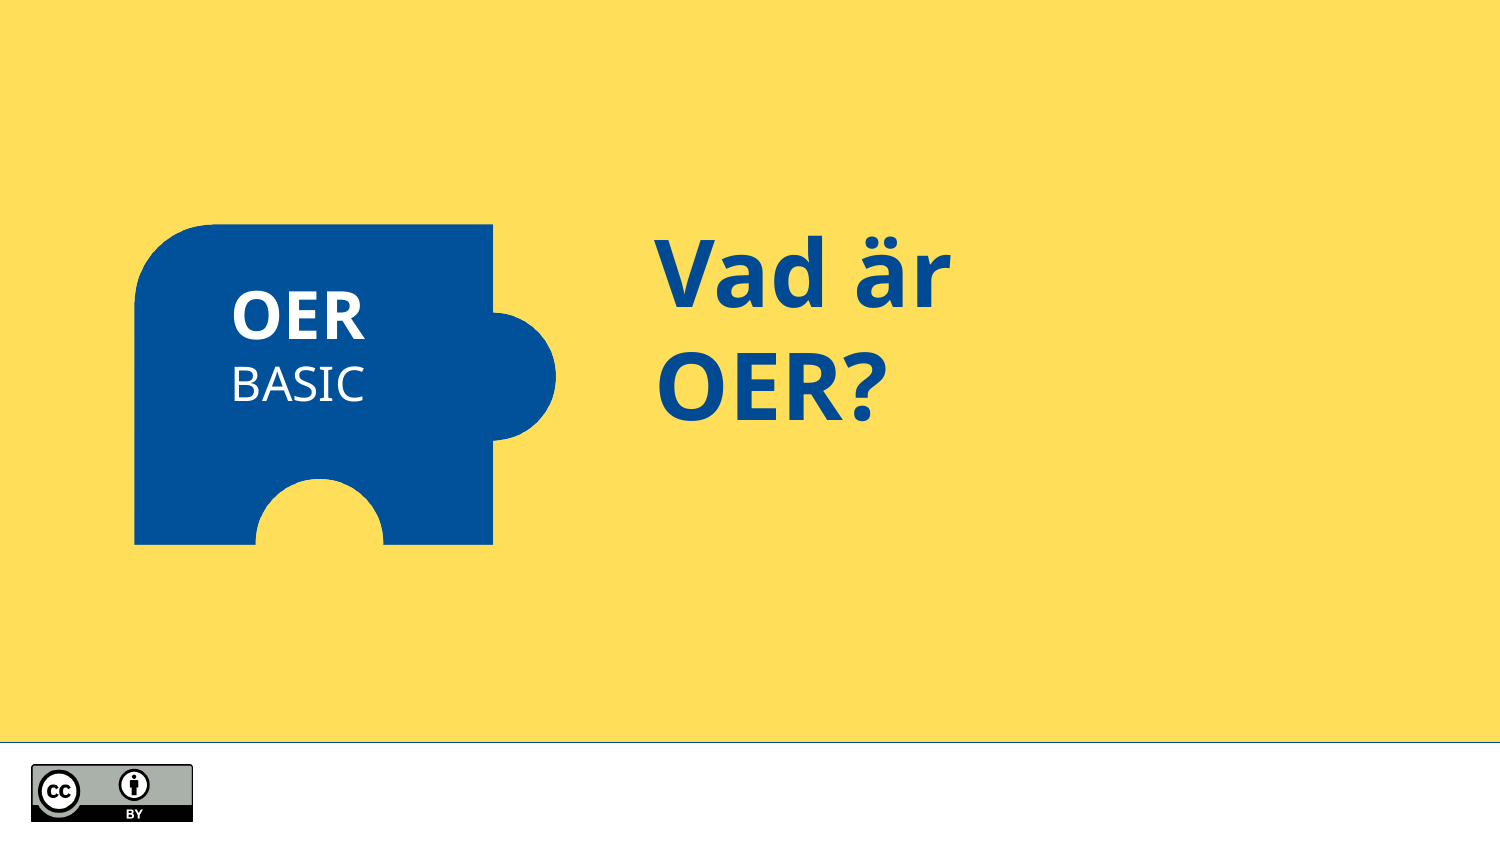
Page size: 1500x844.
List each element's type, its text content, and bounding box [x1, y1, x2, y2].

text_box [0, 750, 1500, 844]
picture [31, 764, 193, 822]
picture [133, 224, 556, 545]
text_box Vad är OER? [639, 199, 999, 455]
text_box OER BASIC [560, 258, 862, 426]
